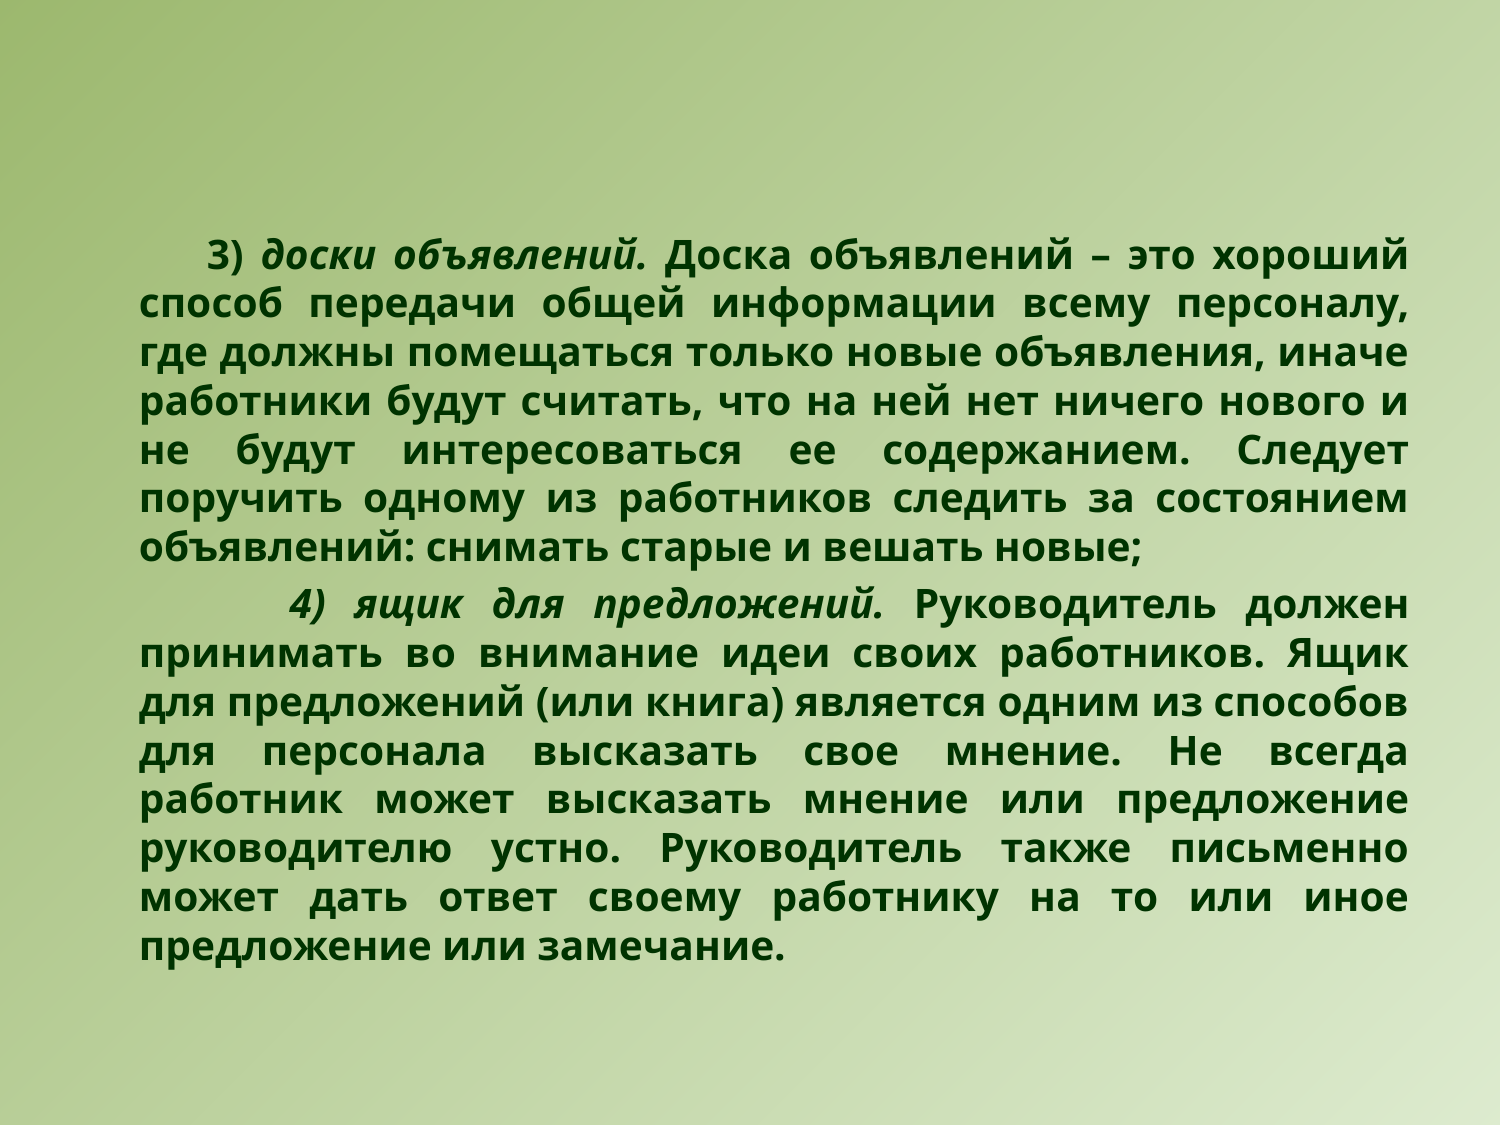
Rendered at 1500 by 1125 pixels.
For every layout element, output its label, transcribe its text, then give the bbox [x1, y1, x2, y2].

list 3) доски объявлений. Доска объявлений – это хороший способ передачи общей информации всему персоналу, где должны помещаться только новые объявления, иначе работники будут считать, что на ней нет ничего нового и не будут интересоваться ее содержанием. Следует поручить одному из работников следить за состоянием объявлений: снимать старые и вешать новые; 4) ящик для предложений. Руководитель должен принимать во внимание идеи своих работников. Ящик для предложений (или книга) является одним из способов для персонала высказать свое мнение. Не всегда работник может высказать мнение или предложение руководителю устно. Руководитель также письменно может дать ответ своему работнику на то или иное предложение или замечание. [75, 164, 1425, 1005]
